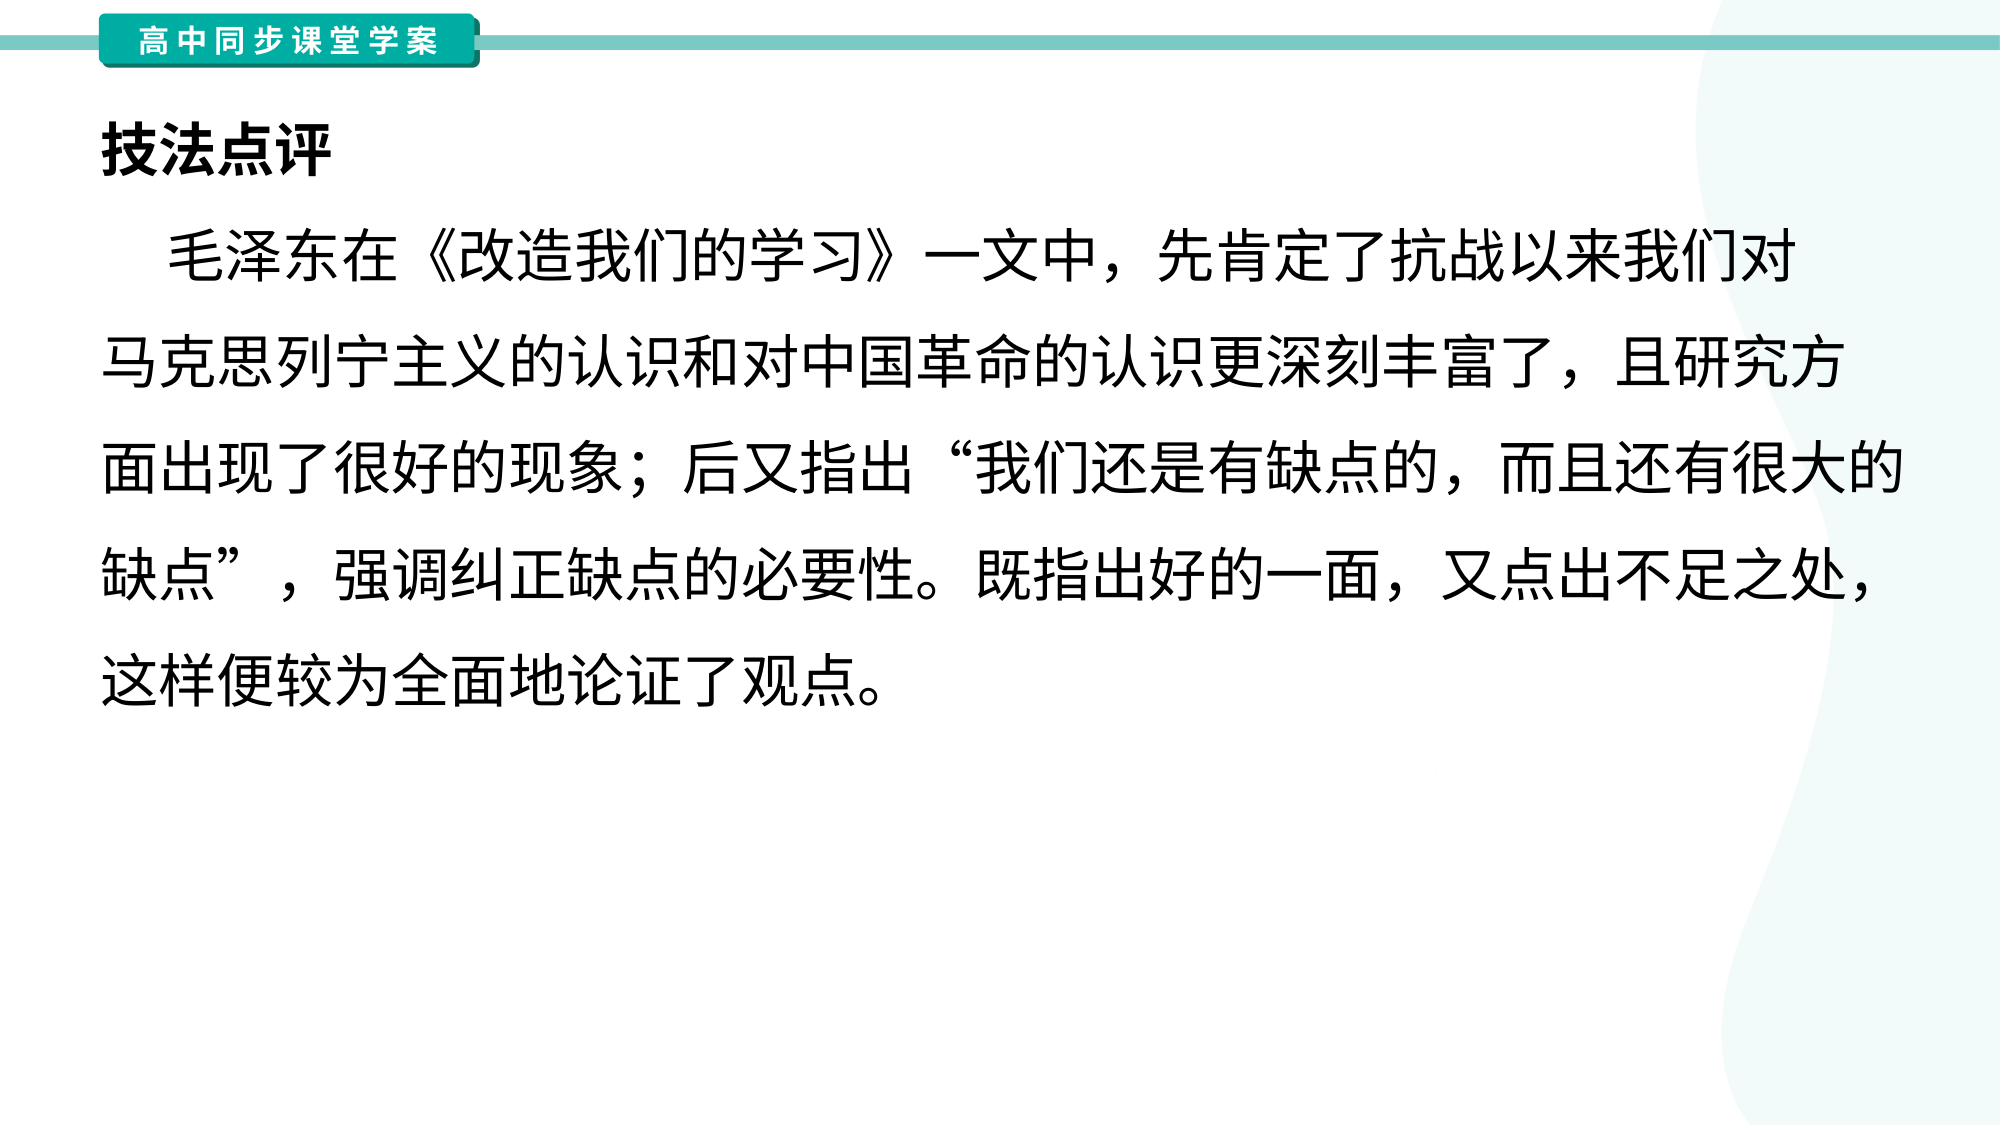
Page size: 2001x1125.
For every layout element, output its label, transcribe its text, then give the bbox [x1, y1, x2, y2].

picture [0, 0, 2000, 1125]
text_box 技法点评 毛泽东在《改造我们的学习》一文中，先肯定了抗战以来我们对 马克思列宁主义的认识和对中国革命的认识更深刻丰富了，且研究方 面出现了很好的现象；后又指出“我们还是有缺点的，而且还有很大的 缺点”，强调纠正缺点的必要性。既指出好的一面，又点出不足之处， 这样便较为全面地论证了观点。 [100, 76, 1899, 715]
